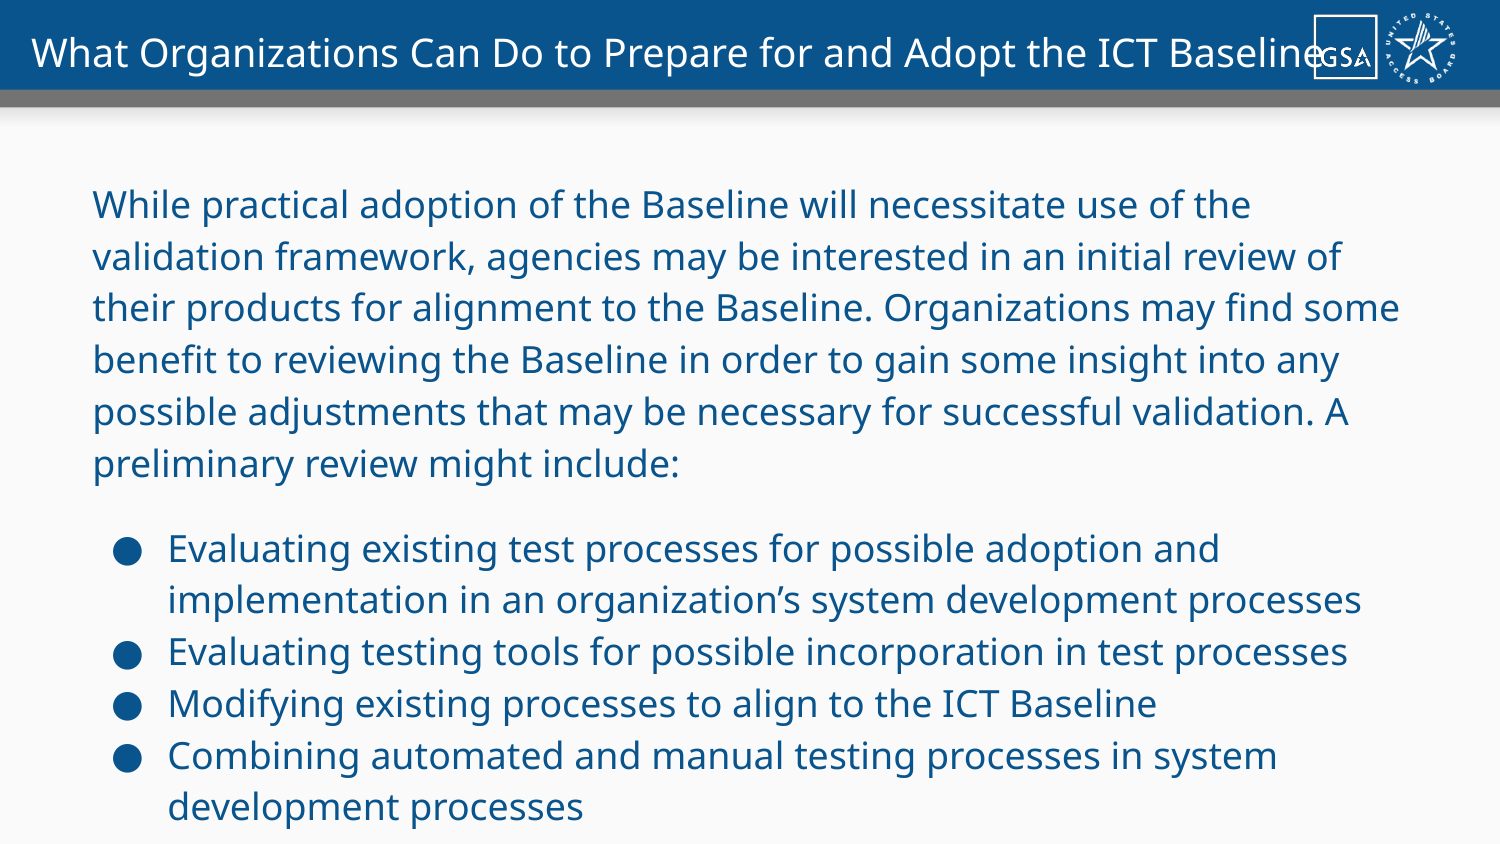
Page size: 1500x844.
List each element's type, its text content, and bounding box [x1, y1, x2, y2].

list While practical adoption of the Baseline will necessitate use of the validation framework, agencies may be interested in an initial review of their products for alignment to the Baseline. Organizations may find some benefit to reviewing the Baseline in order to gain some insight into any possible adjustments that may be necessary for successful validation. A preliminary review might include: Evaluating existing test processes for possible adoption and implementation in an organization’s system development processes Evaluating testing tools for possible incorporation in test processes Modifying existing processes to align to the ICT Baseline Combining automated and manual testing processes in system development processes [77, 159, 1427, 778]
title What Organizations Can Do to Prepare for and Adopt the ICT Baseline [16, 2, 1464, 102]
